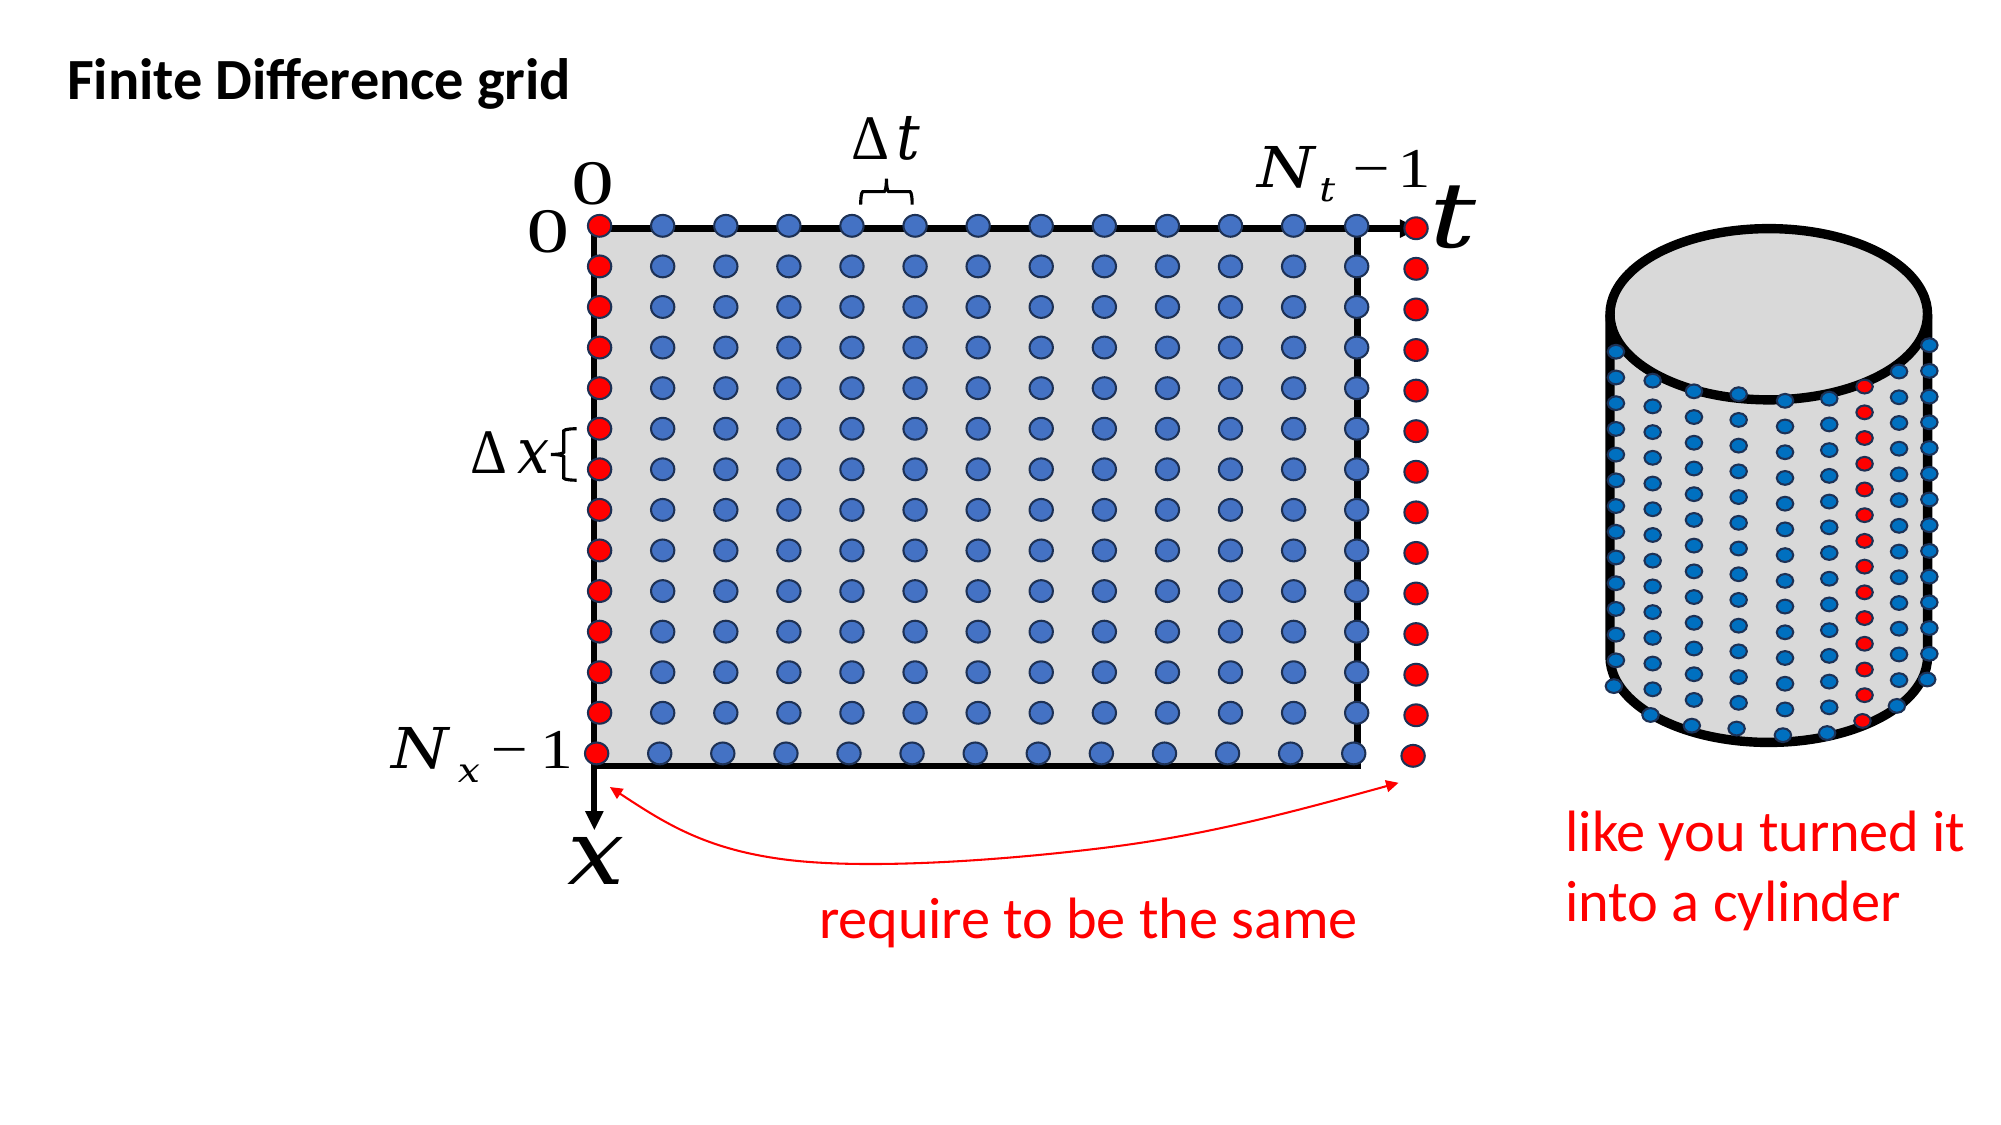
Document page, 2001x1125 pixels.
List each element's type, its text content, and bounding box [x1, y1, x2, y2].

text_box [1728, 387, 1747, 736]
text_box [1215, 214, 1243, 765]
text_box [837, 214, 864, 765]
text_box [584, 214, 612, 765]
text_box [1888, 364, 1908, 713]
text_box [561, 148, 1484, 907]
text_box like you turned it into a cylinder [1550, 785, 1987, 941]
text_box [900, 214, 927, 765]
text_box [774, 214, 801, 765]
text_box Finite Difference grid [52, 33, 1824, 119]
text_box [1152, 214, 1180, 765]
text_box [1605, 344, 1625, 693]
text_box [1342, 214, 1369, 765]
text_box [1278, 214, 1306, 765]
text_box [711, 214, 738, 765]
text_box [1608, 227, 1929, 744]
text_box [1818, 391, 1838, 740]
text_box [1918, 338, 1938, 687]
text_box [1683, 384, 1703, 733]
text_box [1854, 379, 1873, 728]
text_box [1642, 373, 1661, 722]
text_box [1401, 217, 1428, 767]
text_box require to be the same [804, 872, 1550, 958]
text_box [1089, 214, 1116, 765]
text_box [648, 214, 675, 765]
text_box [1774, 393, 1794, 743]
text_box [1026, 214, 1053, 765]
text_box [963, 214, 990, 765]
